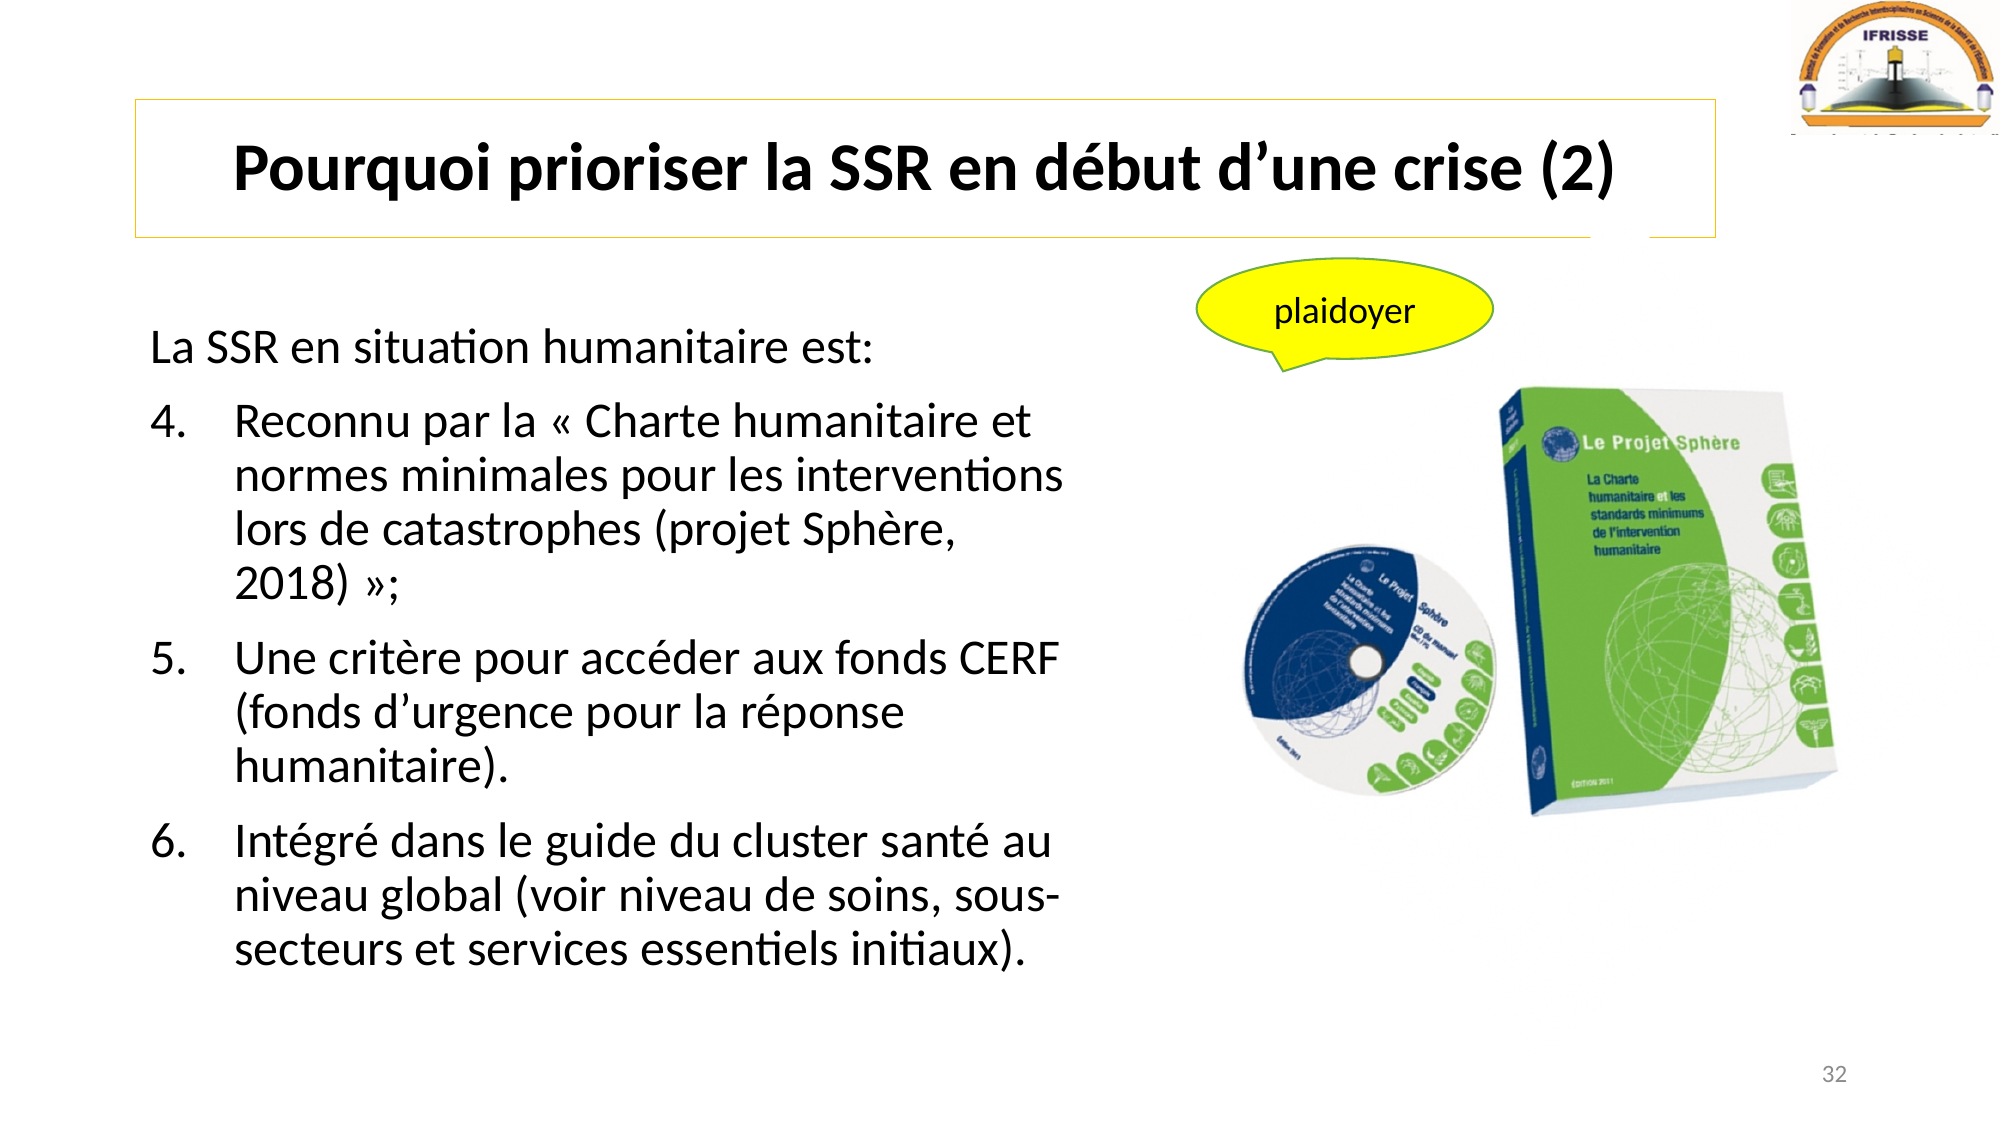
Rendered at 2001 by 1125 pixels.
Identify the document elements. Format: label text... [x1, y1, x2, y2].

slide_number 32 [1412, 1042, 1863, 1103]
text_box plaidoyer [1195, 257, 1495, 373]
picture [1150, 209, 2000, 1063]
title Pourquoi prioriser la SSR en début d’une crise (2) [135, 99, 1716, 238]
list La SSR en situation humanitaire est: Reconnu par la « Charte humanitaire et normes minimales pour les interventions lors de catastrophes (projet Sphère, 2018) »; Une critère pour accéder aux fonds CERF (fonds d’urgence pour la réponse humanitaire). Intégré dans le guide du cluster santé au niveau global (voir niveau de soins, sous-secteurs et services essentiels initiaux). [135, 312, 1149, 1027]
picture [1791, 0, 2000, 135]
